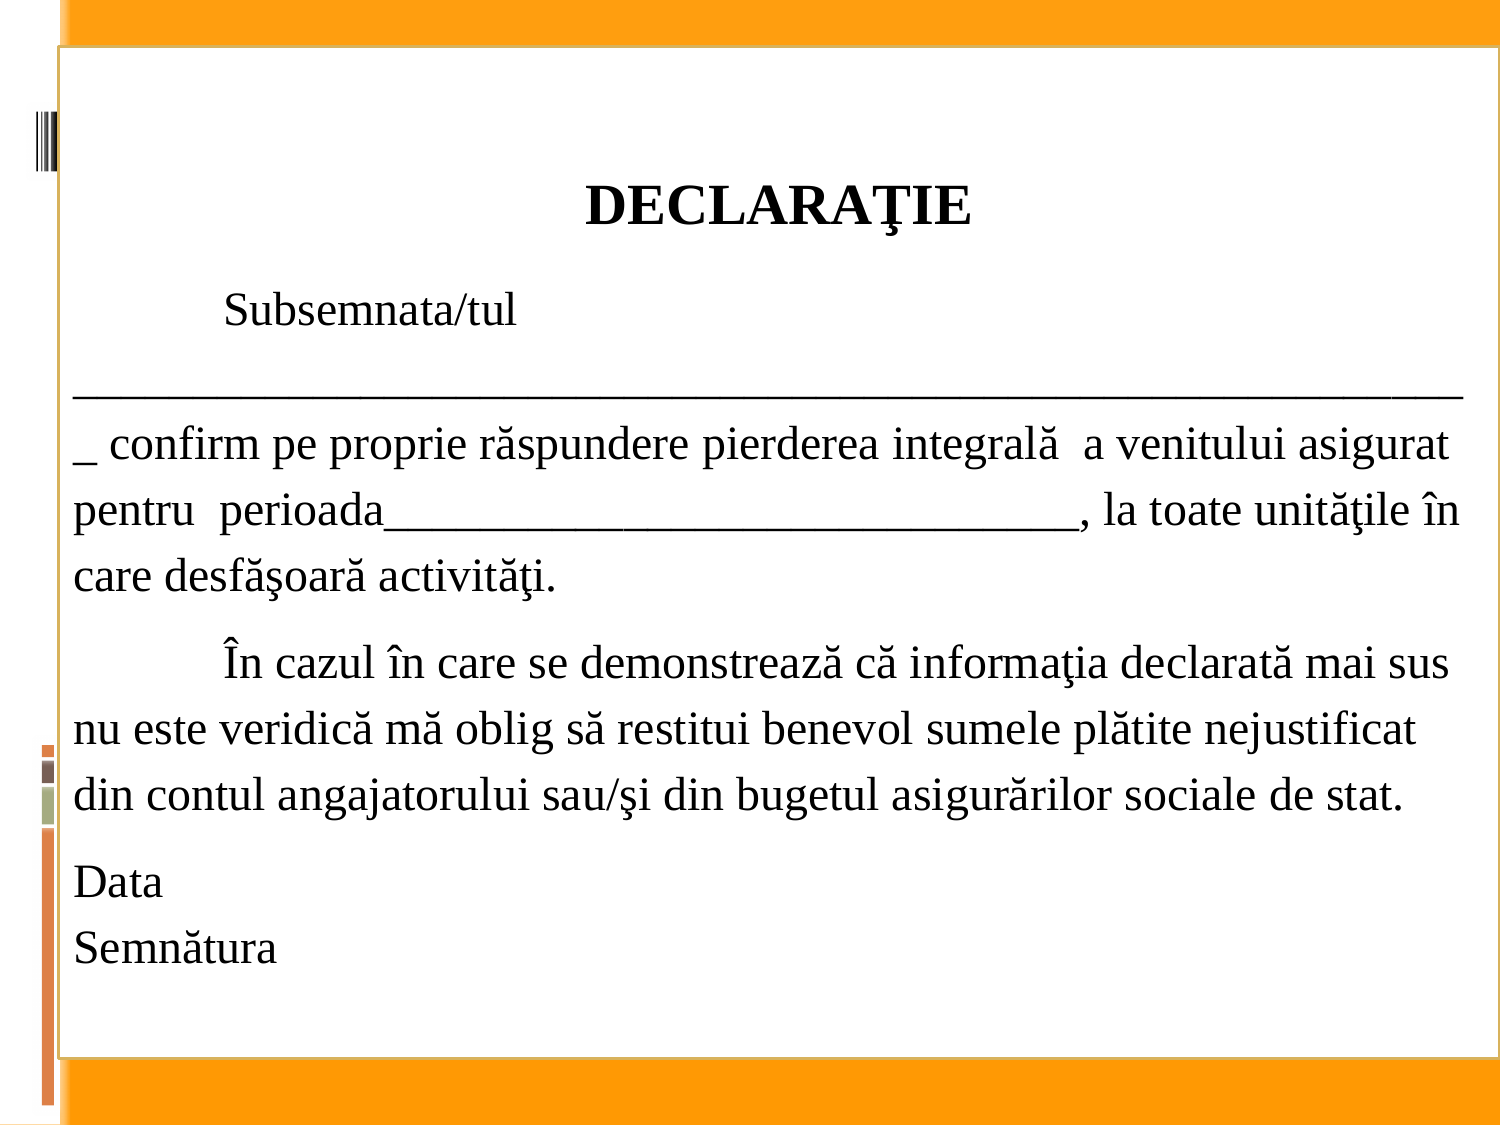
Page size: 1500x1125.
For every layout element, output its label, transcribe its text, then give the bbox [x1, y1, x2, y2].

text_box DECLARAŢIE Subsemnata/tul ___________________________________________________________ confirm pe proprie răspundere pierderea integrală a venitului asigurat pentru perioada_____________________________, la toate unităţile în care desfăşoară activităţi. În cazul în care se demonstrează că informaţia declarată mai sus nu este veridică mă oblig să restitui benevol sumele plătite nejustificat din contul angajatorului sau/şi din bugetul asigurărilor sociale de stat. Data Semnătura [57, 45, 1500, 1060]
